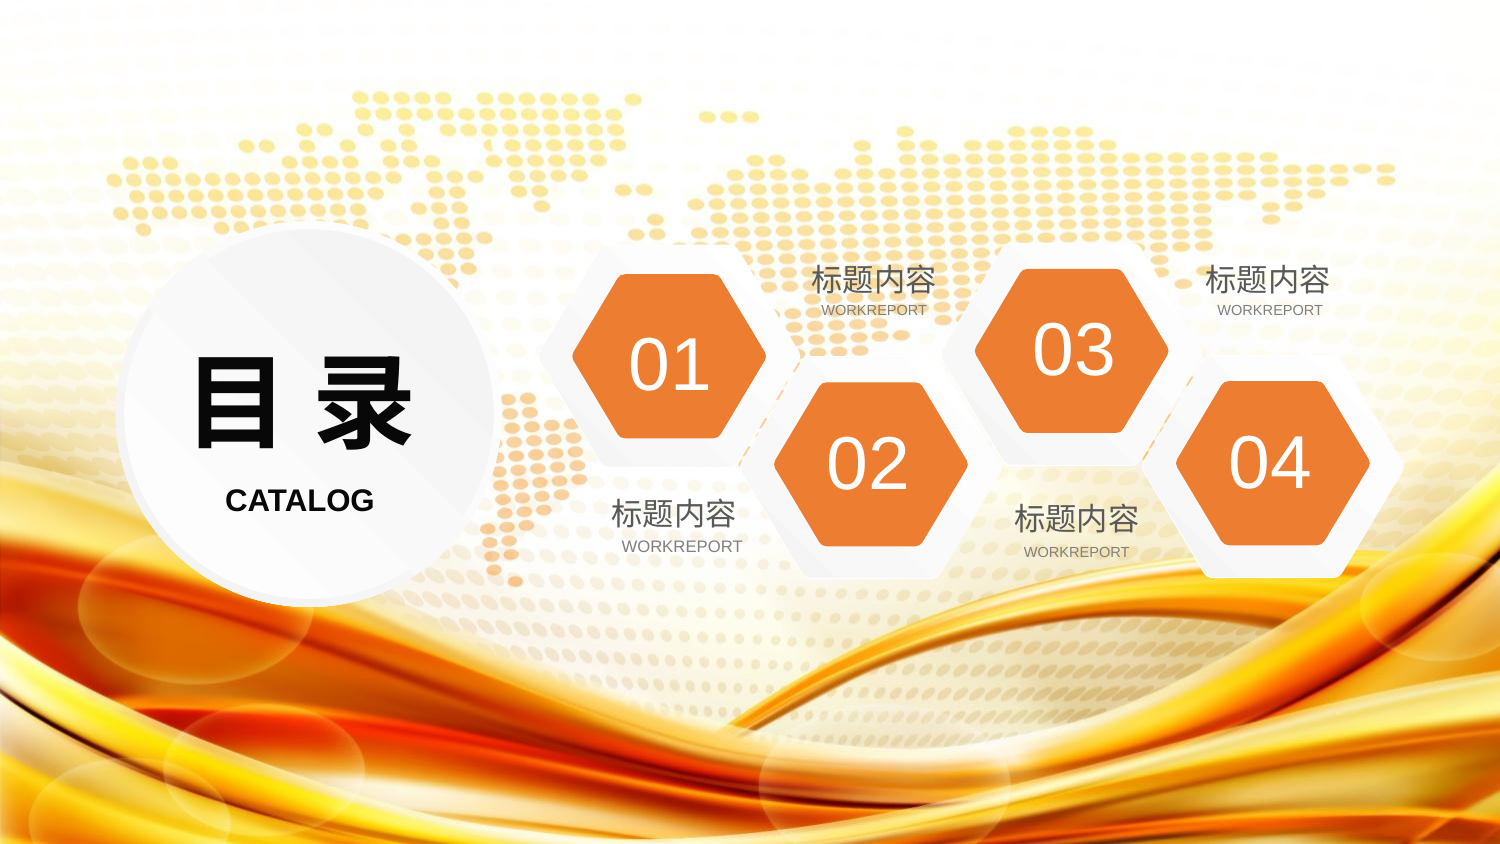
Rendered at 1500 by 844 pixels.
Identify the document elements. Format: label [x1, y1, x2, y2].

text_box [739, 356, 1003, 580]
text_box [596, 486, 766, 565]
text_box [537, 244, 801, 468]
text_box [797, 252, 966, 327]
text_box [940, 242, 1204, 466]
text_box [1190, 252, 1360, 327]
text_box [115, 220, 502, 607]
text_box [999, 492, 1169, 569]
text_box [1141, 355, 1405, 579]
picture [0, 0, 1500, 844]
